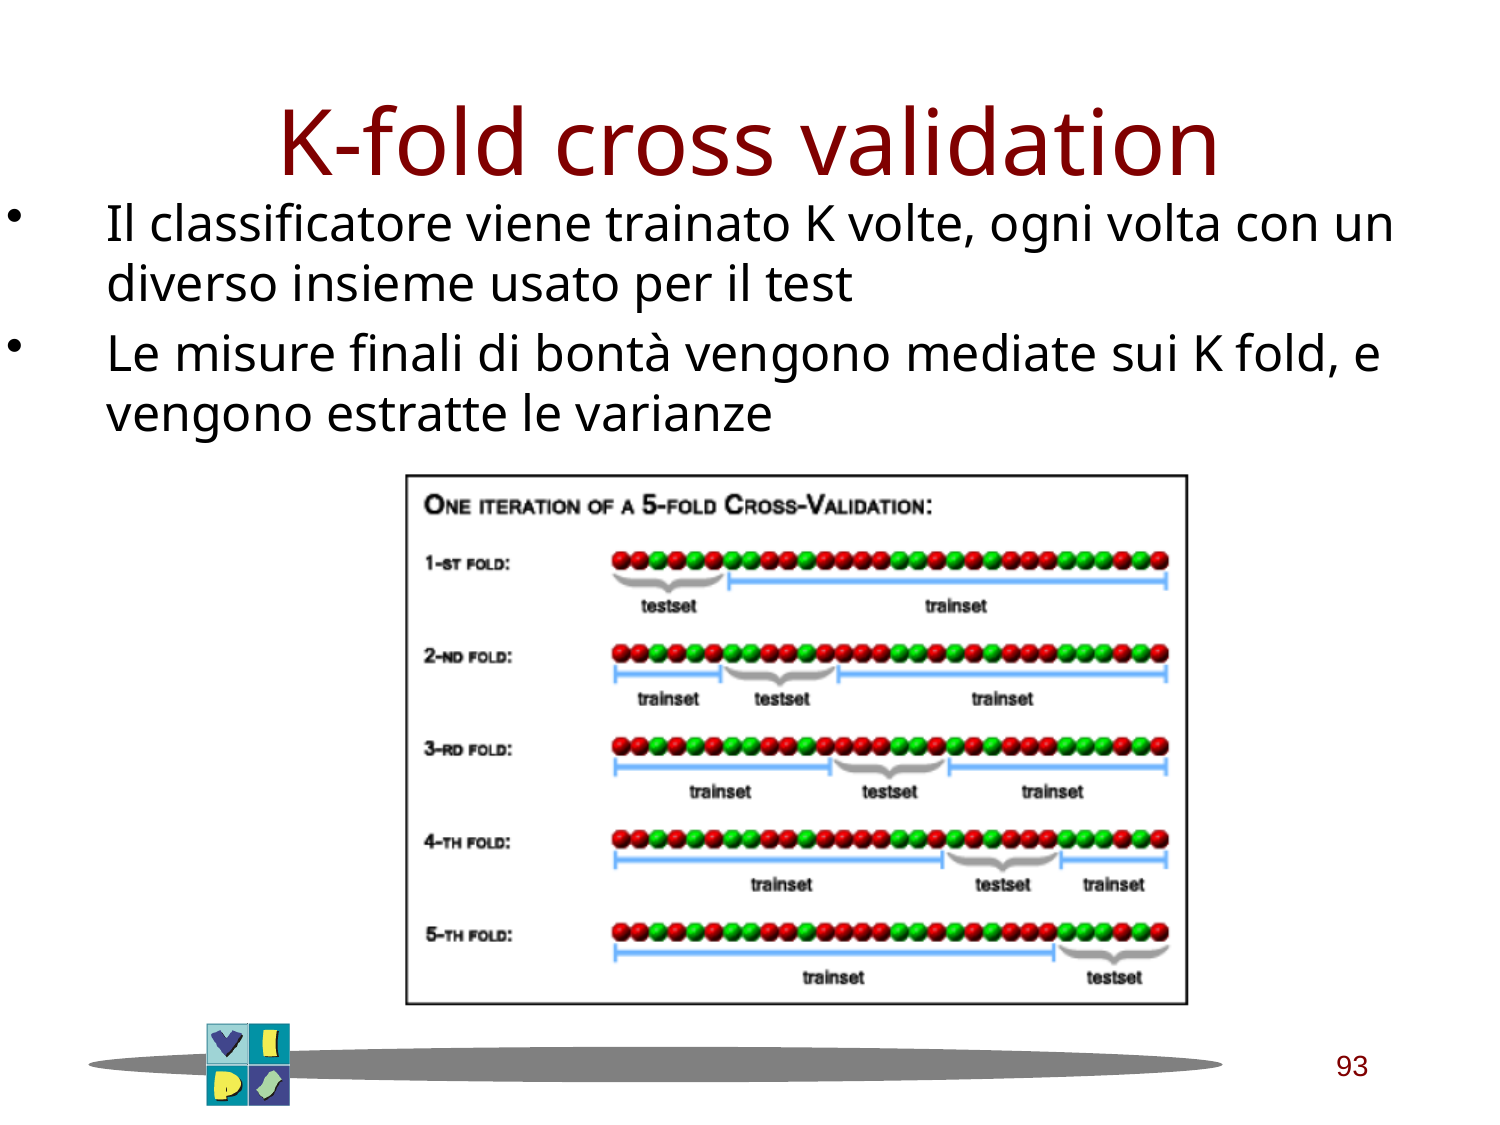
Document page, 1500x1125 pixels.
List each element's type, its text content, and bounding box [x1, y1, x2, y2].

title K-fold cross validation [75, 45, 1425, 184]
picture [206, 1023, 290, 1106]
picture [395, 467, 1200, 1017]
text_box Il classificatore viene trainato K volte, ogni volta con un diverso insieme usato per il test Le misure finali di bontà vengono mediate sui K fold, e vengono estratte le varianze [0, 184, 1447, 927]
slide_number 93 [1033, 1039, 1384, 1118]
